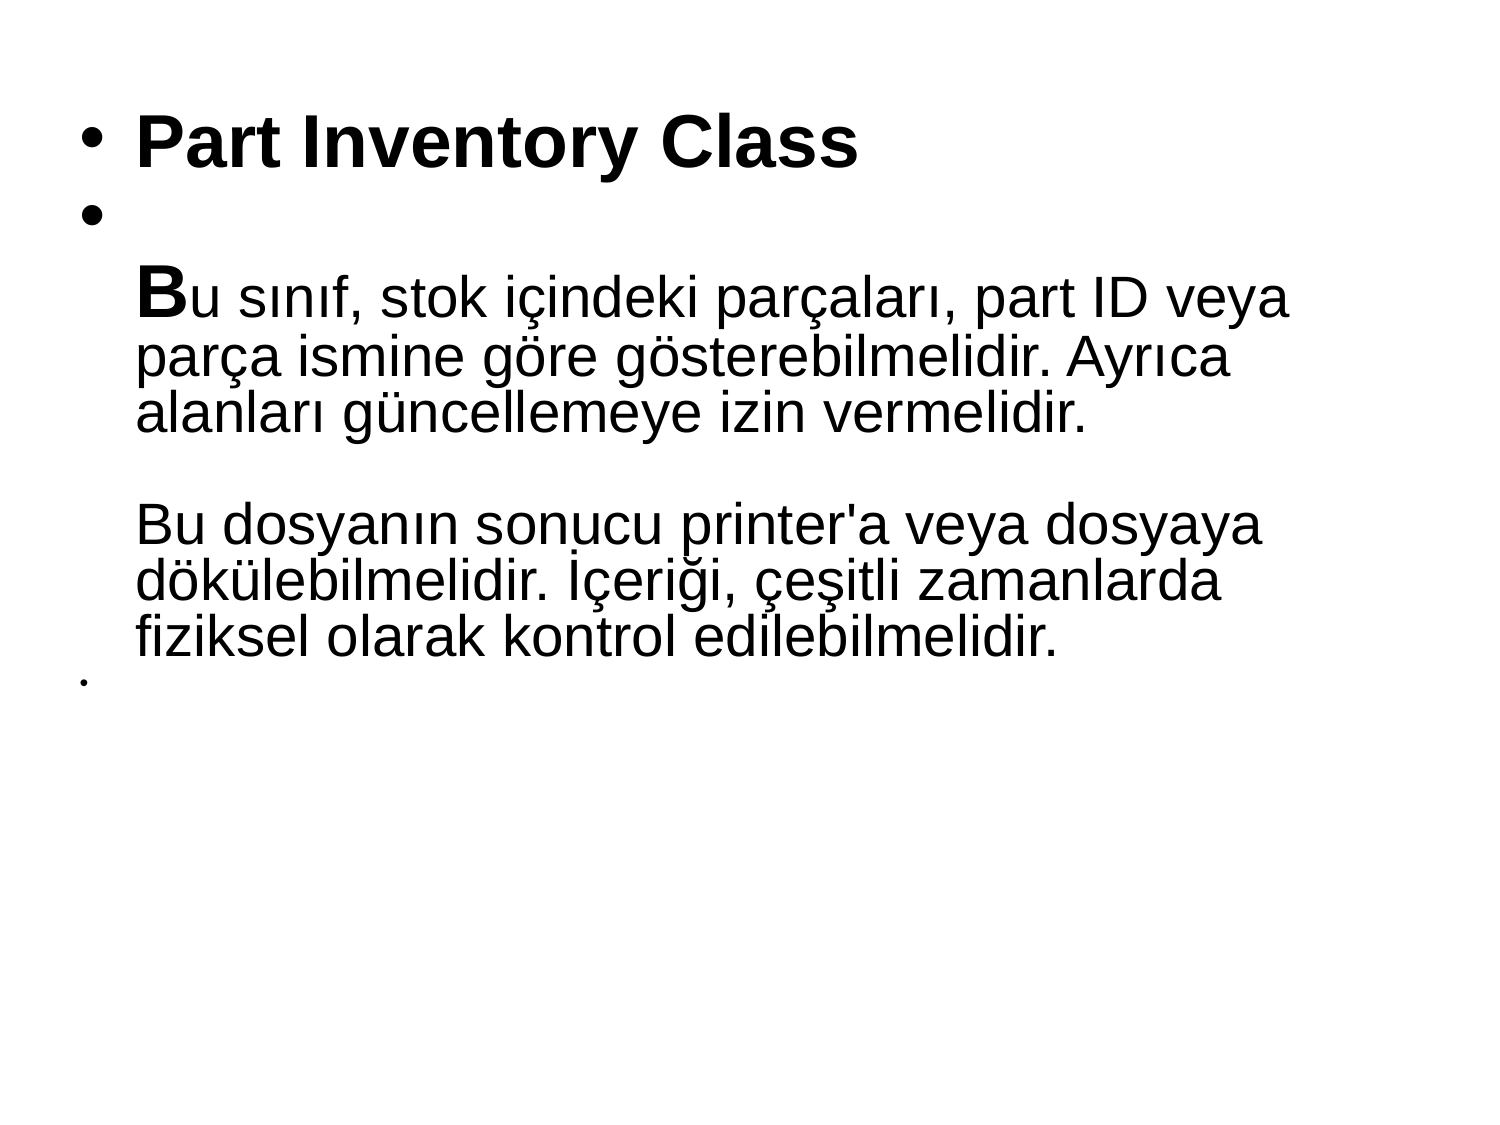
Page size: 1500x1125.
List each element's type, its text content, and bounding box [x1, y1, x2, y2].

list Part Inventory Class Bu sınıf, stok içindeki parçaları, part ID veya parça ismine göre gösterebilmelidir. Ayrıca alanları güncellemeye izin vermelidir. Bu dosyanın sonucu printer'a veya dosyaya dökülebilmelidir. İçeriği, çeşitli zamanlarda fiziksel olarak kontrol edilebilmelidir. [64, 101, 1416, 953]
